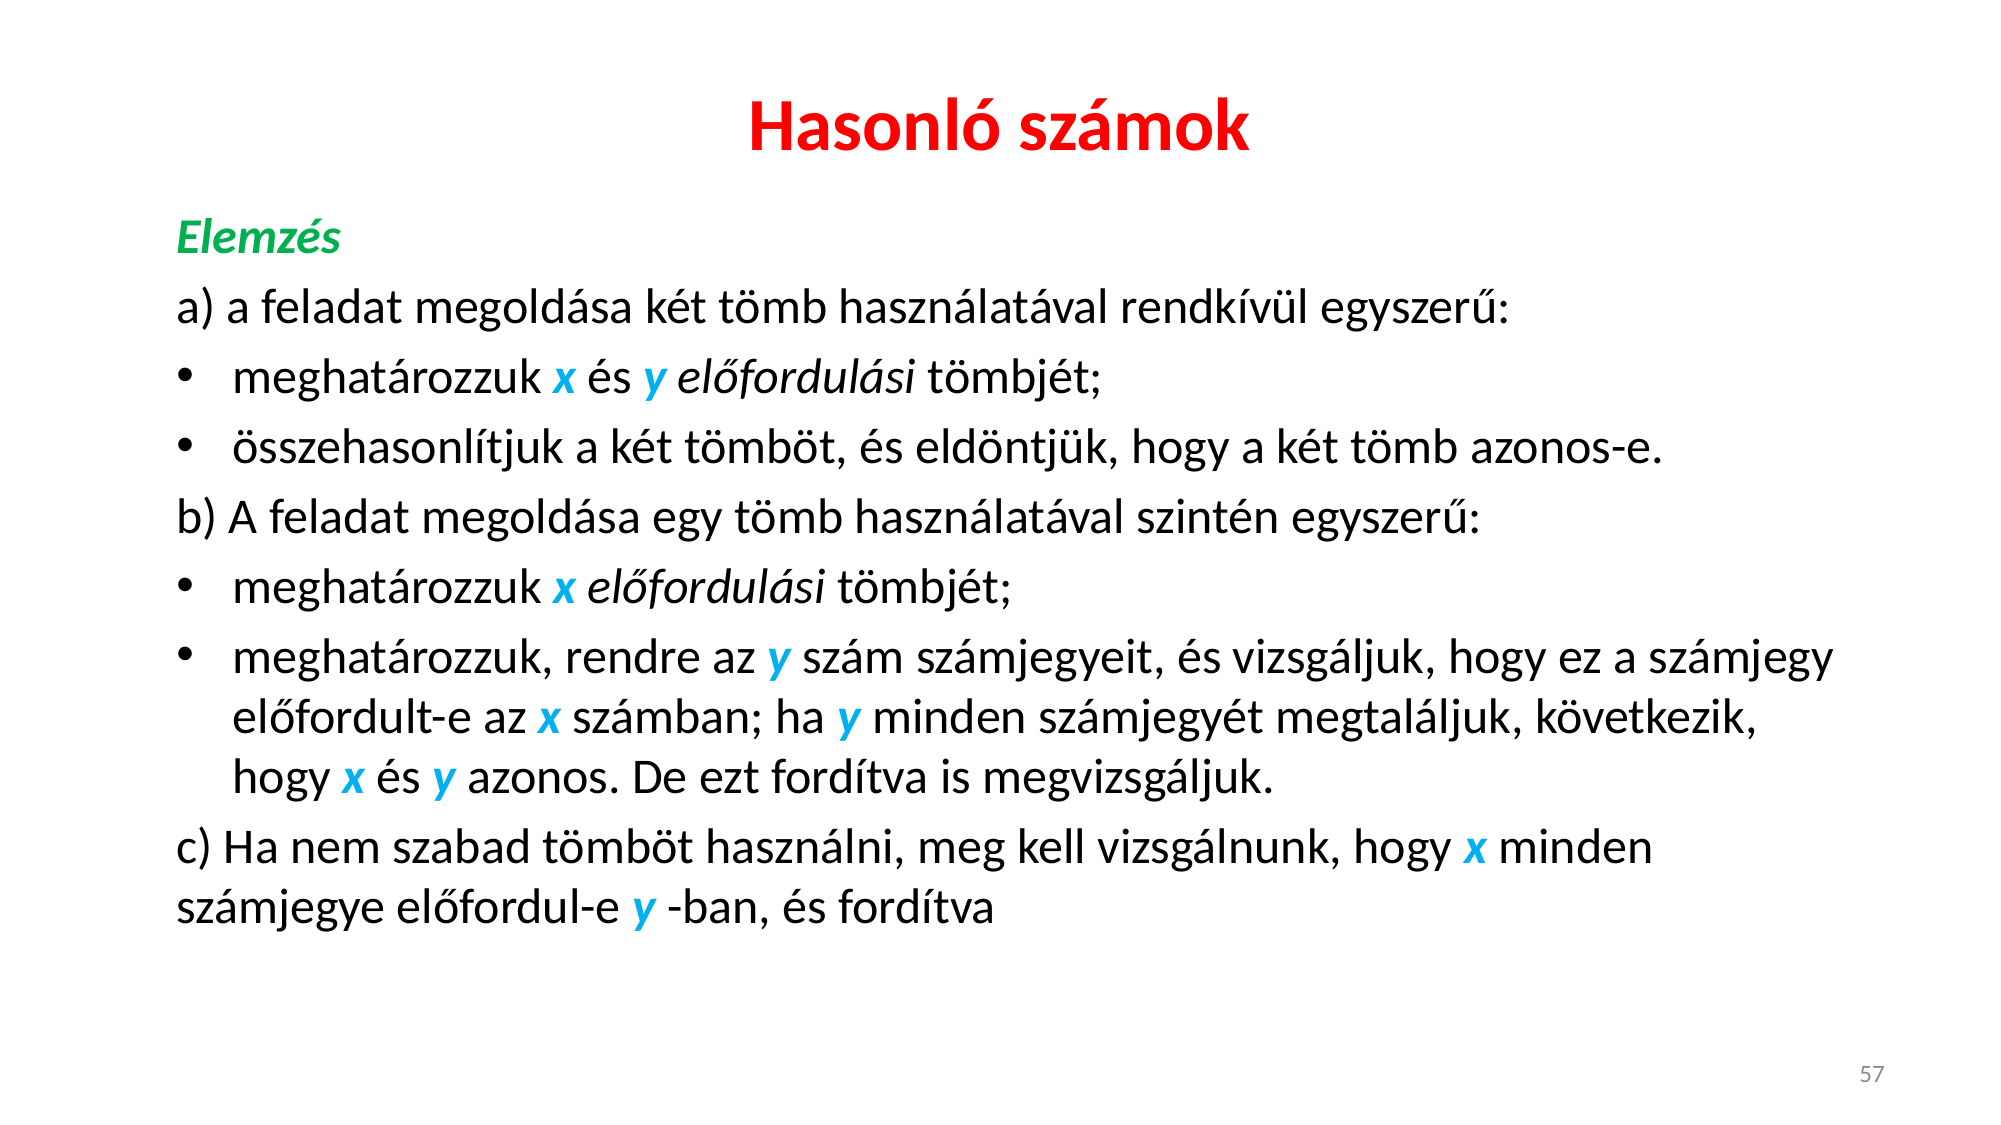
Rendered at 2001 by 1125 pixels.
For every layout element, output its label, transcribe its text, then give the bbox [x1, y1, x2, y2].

title Hasonló számok [324, 45, 1675, 196]
slide_number 57 [1433, 1042, 1900, 1103]
list Elemzés a) a feladat megoldása két tömb használatával rendkívül egyszerű: meghatározzuk x és y előfordulási tömbjét; összehasonlítjuk a két tömböt, és eldöntjük, hogy a két tömb azonos-e. b) A feladat megoldása egy tömb használatával szintén egyszerű: meghatározzuk x előfordulási tömbjét; meghatározzuk, rendre az y szám számjegyeit, és vizsgáljuk, hogy ez a számjegy előfordult-e az x számban; ha y minden számjegyét megtaláljuk, következik, hogy x és y azonos. De ezt fordítva is megvizsgáljuk. c) Ha nem szabad tömböt használni, meg kell vizsgálnunk, hogy x minden számjegye előfordul-e y -ban, és fordítva [161, 196, 1875, 1005]
